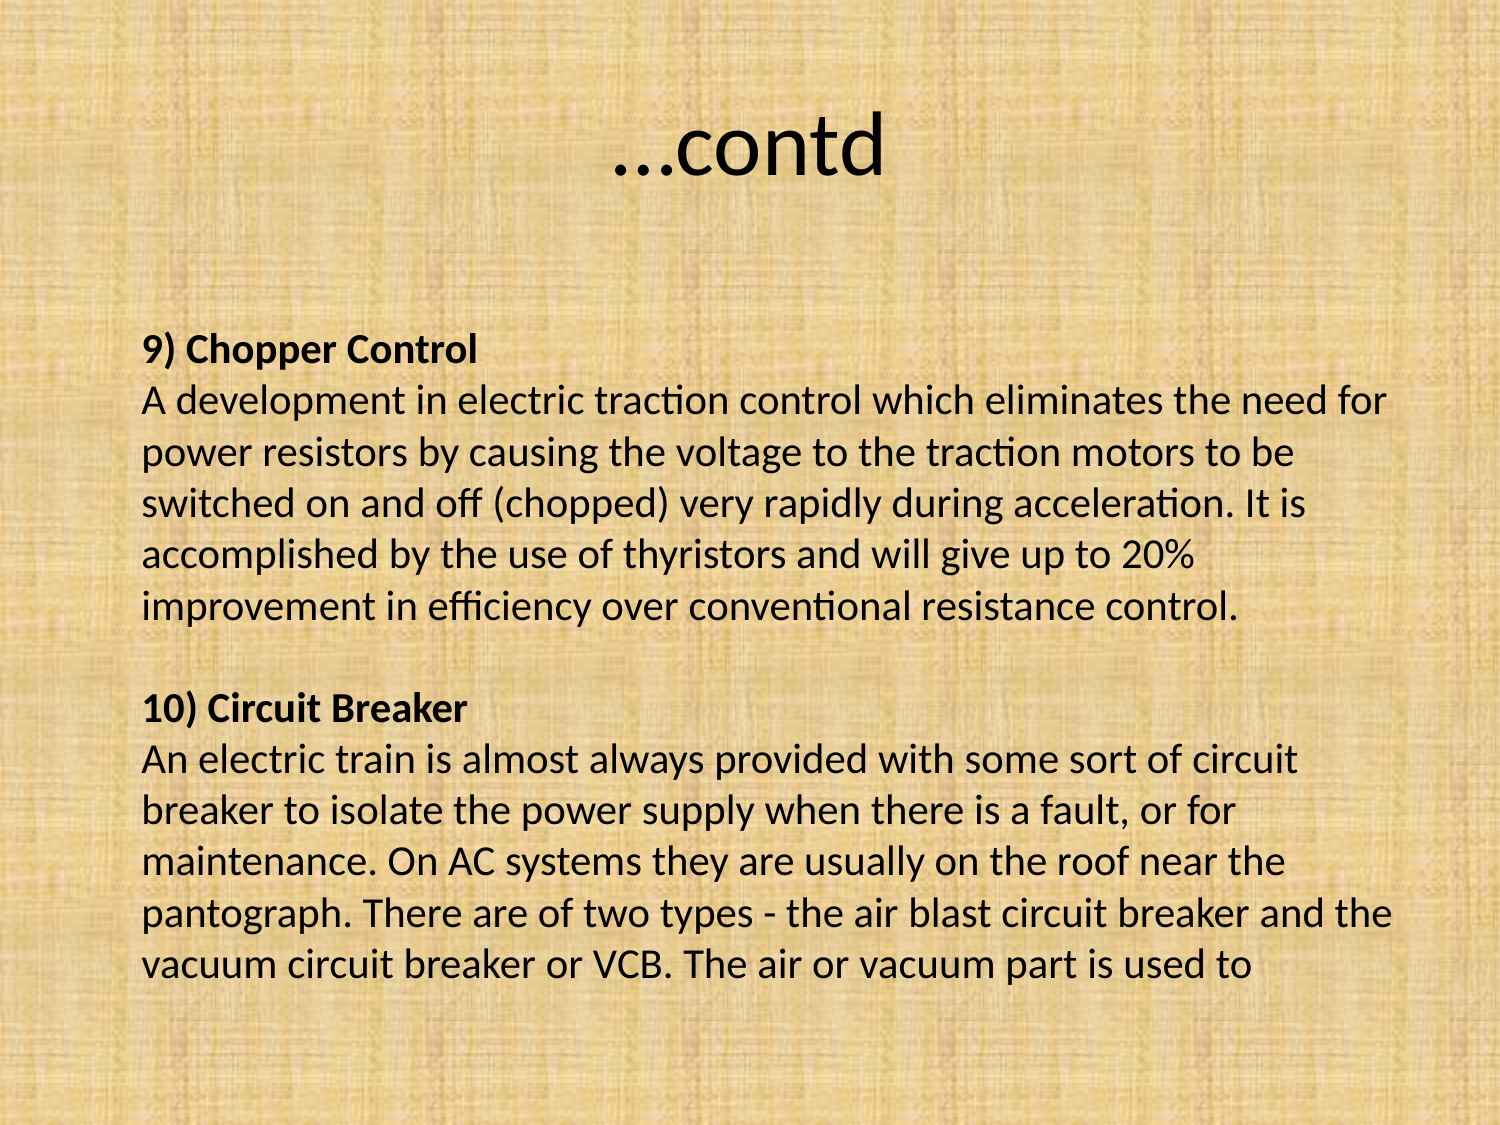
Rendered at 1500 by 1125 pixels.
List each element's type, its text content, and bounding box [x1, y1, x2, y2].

list 9) Chopper Control A development in electric traction control which eliminates the need for power resistors by causing the voltage to the traction motors to be switched on and off (chopped) very rapidly during acceleration. It is accomplished by the use of thyristors and will give up to 20% improvement in efficiency over conventional resistance control. 10) Circuit Breaker An electric train is almost always provided with some sort of circuit breaker to isolate the power supply when there is a fault, or for maintenance. On AC systems they are usually on the roof near the pantograph. There are of two types - the air blast circuit breaker and the vacuum circuit breaker or VCB. The air or vacuum part is used to [75, 262, 1425, 1005]
title …contd [75, 45, 1425, 233]
picture [0, 0, 1500, 1125]
